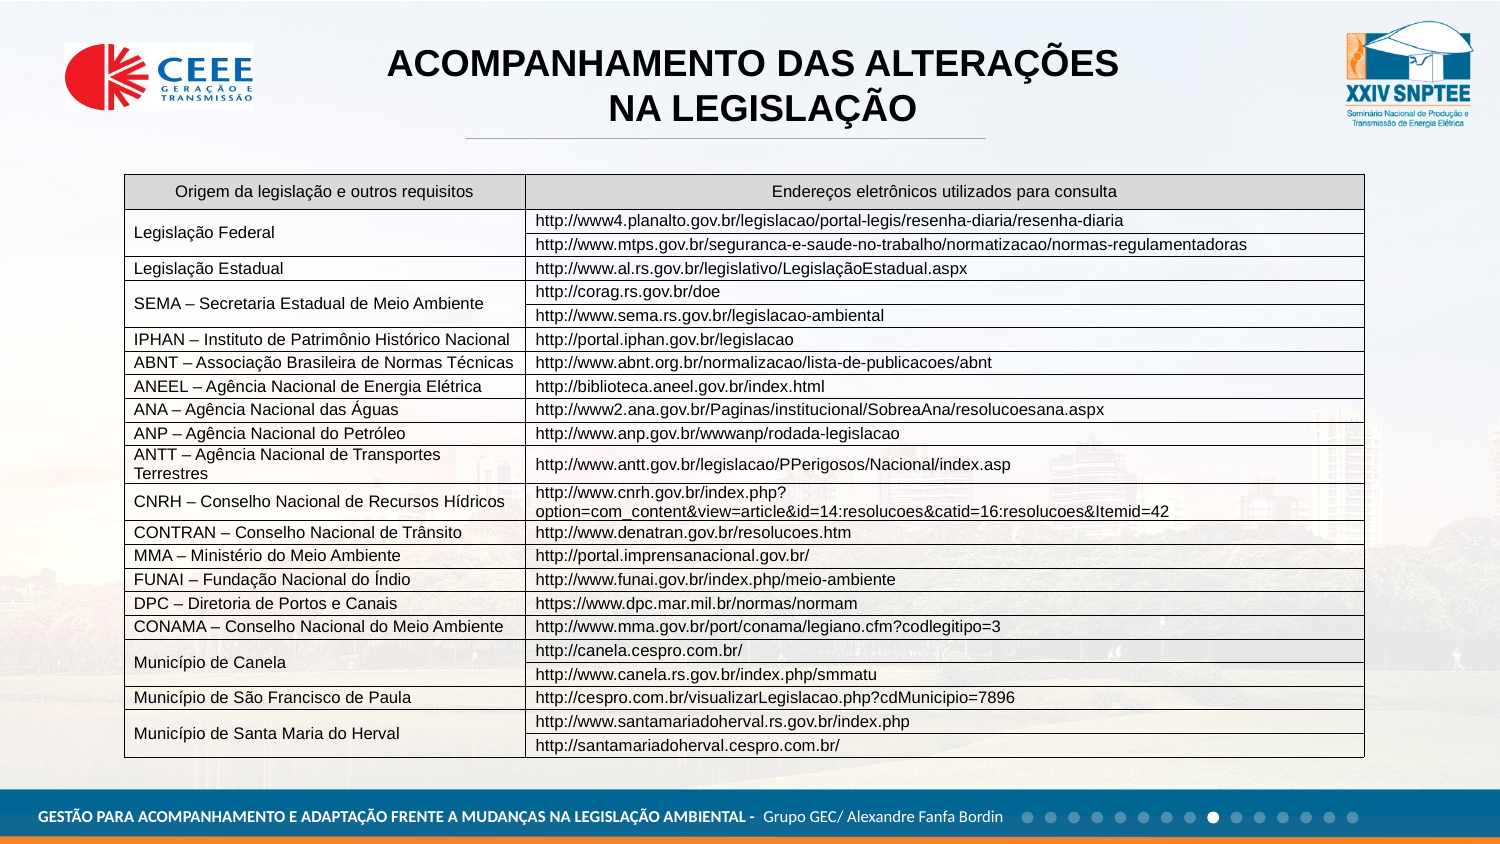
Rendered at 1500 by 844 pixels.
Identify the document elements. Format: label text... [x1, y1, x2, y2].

table_cell MMA – Ministério do Meio Ambiente [125, 545, 525, 568]
table_cell Município de Santa Maria do Herval [125, 710, 525, 757]
table_cell http://www.funai.gov.br/index.php/meio-ambiente [526, 569, 1364, 591]
picture [0, 1, 1500, 789]
table_cell CONAMA – Conselho Nacional do Meio Ambiente [125, 616, 525, 639]
table_cell http://www.abnt.org.br/normalizacao/lista-de-publicacoes/abnt [526, 352, 1364, 374]
table_cell http://biblioteca.aneel.gov.br/index.html [526, 375, 1364, 398]
table_cell SEMA – Secretaria Estadual de Meio Ambiente [125, 281, 525, 327]
table_cell http://www.canela.rs.gov.br/index.php/smmatu [526, 663, 1364, 686]
table_cell http://www.al.rs.gov.br/legislativo/LegislaçãoEstadual.aspx [526, 257, 1364, 280]
table_cell http://www.santamariadoherval.rs.gov.br/index.php [526, 710, 1364, 733]
table_cell http://www.anp.gov.br/wwwanp/rodada-legislacao [526, 423, 1364, 445]
table_cell ANA – Agência Nacional das Águas [125, 399, 525, 422]
table_header Endereços eletrônicos utilizados para consulta [526, 175, 1364, 209]
table_cell Município de Canela [125, 640, 525, 686]
table_cell CNRH – Conselho Nacional de Recursos Hídricos [125, 484, 525, 520]
table_cell CONTRAN – Conselho Nacional de Trânsito [125, 521, 525, 544]
table_cell ANP – Agência Nacional do Petróleo [125, 423, 525, 445]
table_cell Município de São Francisco de Paula [125, 687, 525, 709]
table_cell DPC – Diretoria de Portos e Canais [125, 592, 525, 615]
table_cell http://canela.cespro.com.br/ [526, 640, 1364, 662]
picture [0, 812, 1500, 844]
table_cell IPHAN – Instituto de Patrimônio Histórico Nacional [125, 328, 525, 351]
table_cell http://www2.ana.gov.br/Paginas/institucional/SobreaAna/resolucoesana.aspx [526, 399, 1364, 422]
table_cell http://www.cnrh.gov.br/index.php?option=com_content&view=article&id=14:resolucoes&catid=16:resolucoes&Itemid=42 [526, 484, 1364, 520]
table_cell ANEEL – Agência Nacional de Energia Elétrica [125, 375, 525, 398]
table_cell http://portal.iphan.gov.br/legislacao [526, 328, 1364, 351]
table_cell http://portal.imprensanacional.gov.br/ [526, 545, 1364, 568]
table_cell http://www4.planalto.gov.br/legislacao/portal-legis/resenha-diaria/resenha-diaria [526, 210, 1364, 233]
table_cell Legislação Federal [125, 210, 525, 256]
table_cell http://corag.rs.gov.br/doe [526, 281, 1364, 304]
table_header Origem da legislação e outros requisitos [125, 175, 525, 209]
table_cell Legislação Estadual [125, 257, 525, 280]
table_cell http://www.mtps.gov.br/seguranca-e-saude-no-trabalho/normatizacao/normas-regulamentadoras [526, 234, 1364, 256]
table_cell ANTT – Agência Nacional de Transportes Terrestres [125, 446, 525, 483]
table_cell FUNAI – Fundação Nacional do Índio [125, 569, 525, 591]
table_cell https://www.dpc.mar.mil.br/normas/normam [526, 592, 1364, 615]
table_cell http://www.antt.gov.br/legislacao/PPerigosos/Nacional/index.asp [526, 446, 1364, 483]
table_cell http://www.mma.gov.br/port/conama/legiano.cfm?codlegitipo=3 [526, 616, 1364, 639]
text_box ACOMPANHAMENTO DAS ALTERAÇÕES NA LEGISLAÇÃO [371, 32, 1144, 137]
text_box [1205, 809, 1222, 826]
table_cell http://www.sema.rs.gov.br/legislacao-ambiental [526, 305, 1364, 327]
table_cell http://cespro.com.br/visualizarLegislacao.php?cdMunicipio=7896 [526, 687, 1364, 709]
table_cell ABNT – Associação Brasileira de Normas Técnicas [125, 352, 525, 374]
table_cell http://www.denatran.gov.br/resolucoes.htm [526, 521, 1364, 544]
table_cell http://santamariadoherval.cespro.com.br/ [526, 734, 1364, 757]
